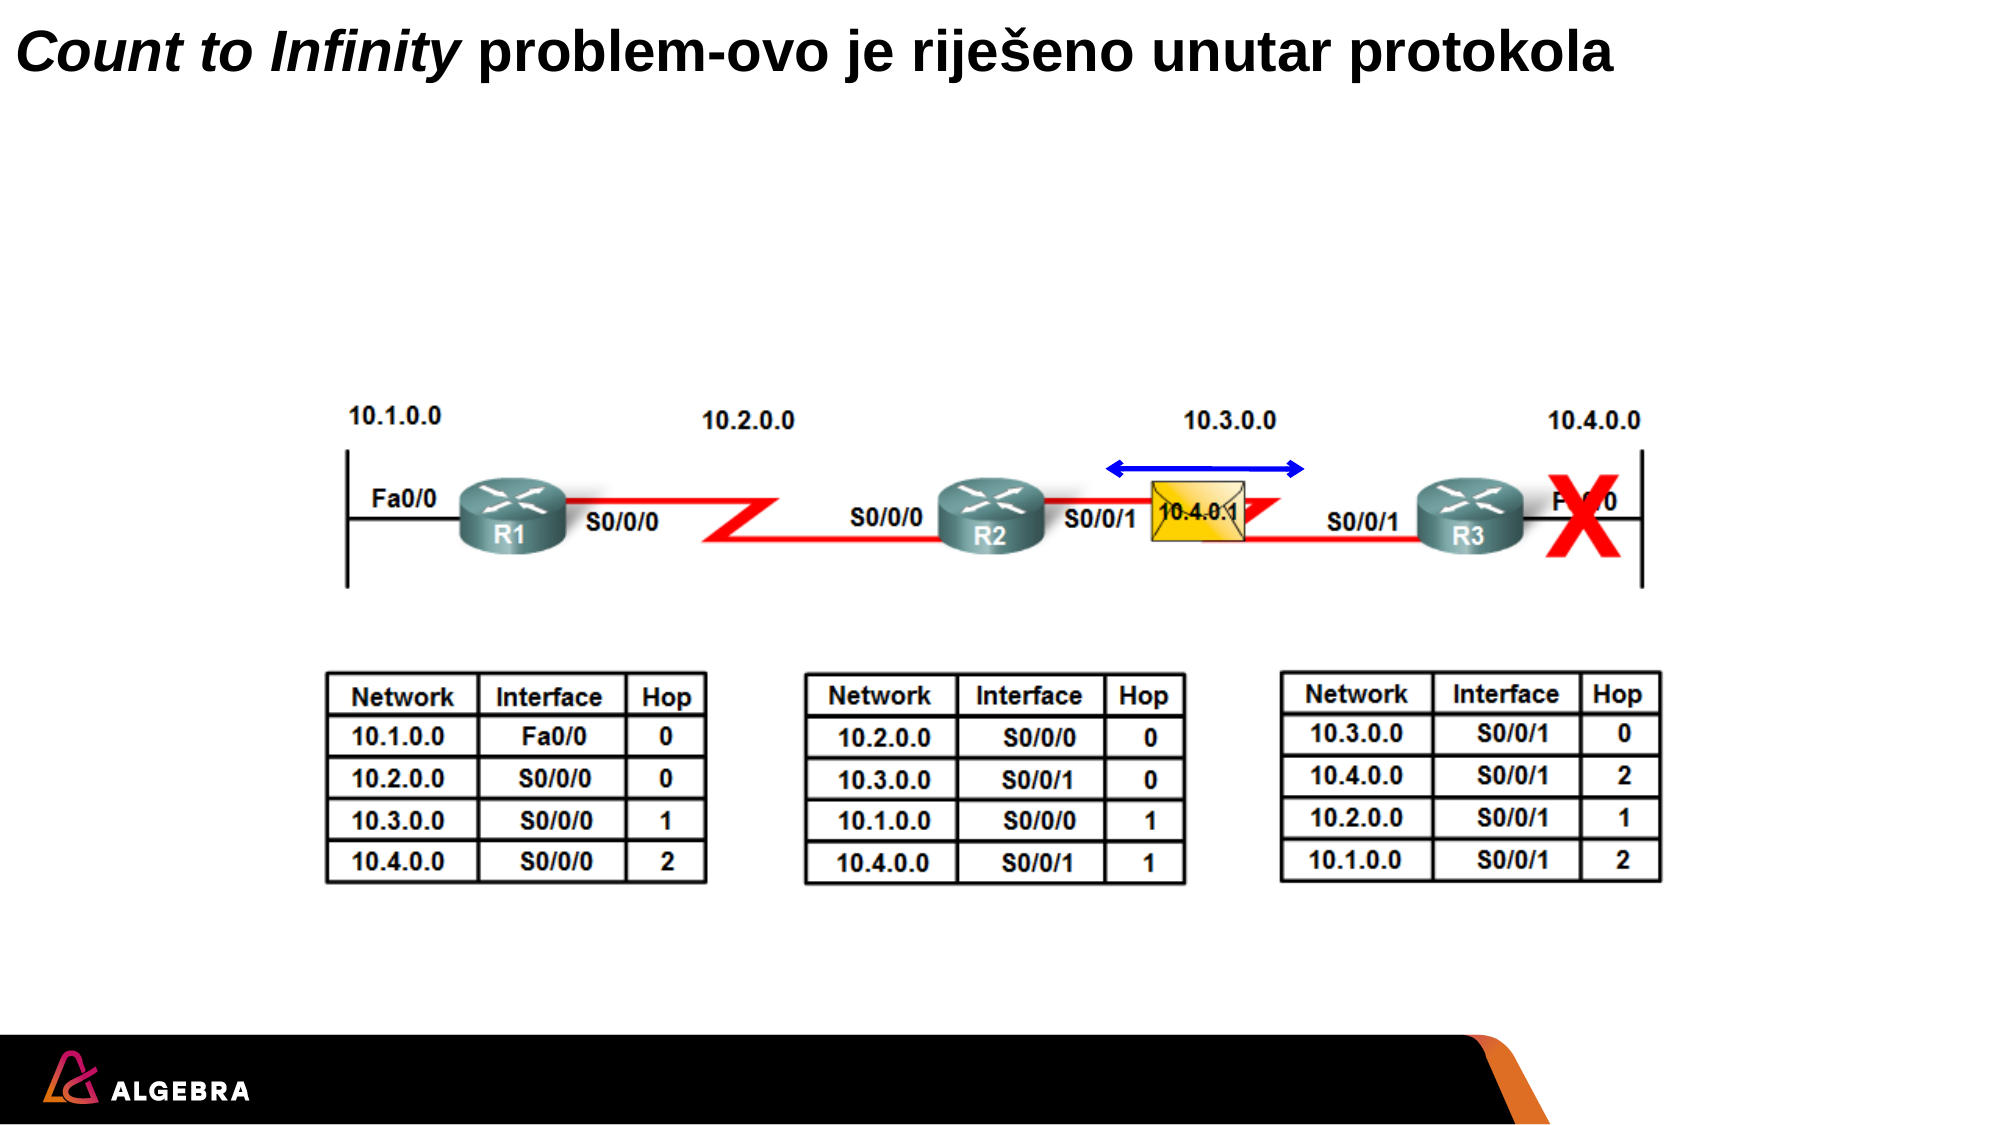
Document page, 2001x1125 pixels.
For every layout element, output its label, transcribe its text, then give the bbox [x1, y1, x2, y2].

title Count to Infinity problem-ovo je riješeno unutar protokola [0, 0, 1782, 107]
picture [0, 1034, 1733, 1125]
picture [320, 395, 1671, 891]
